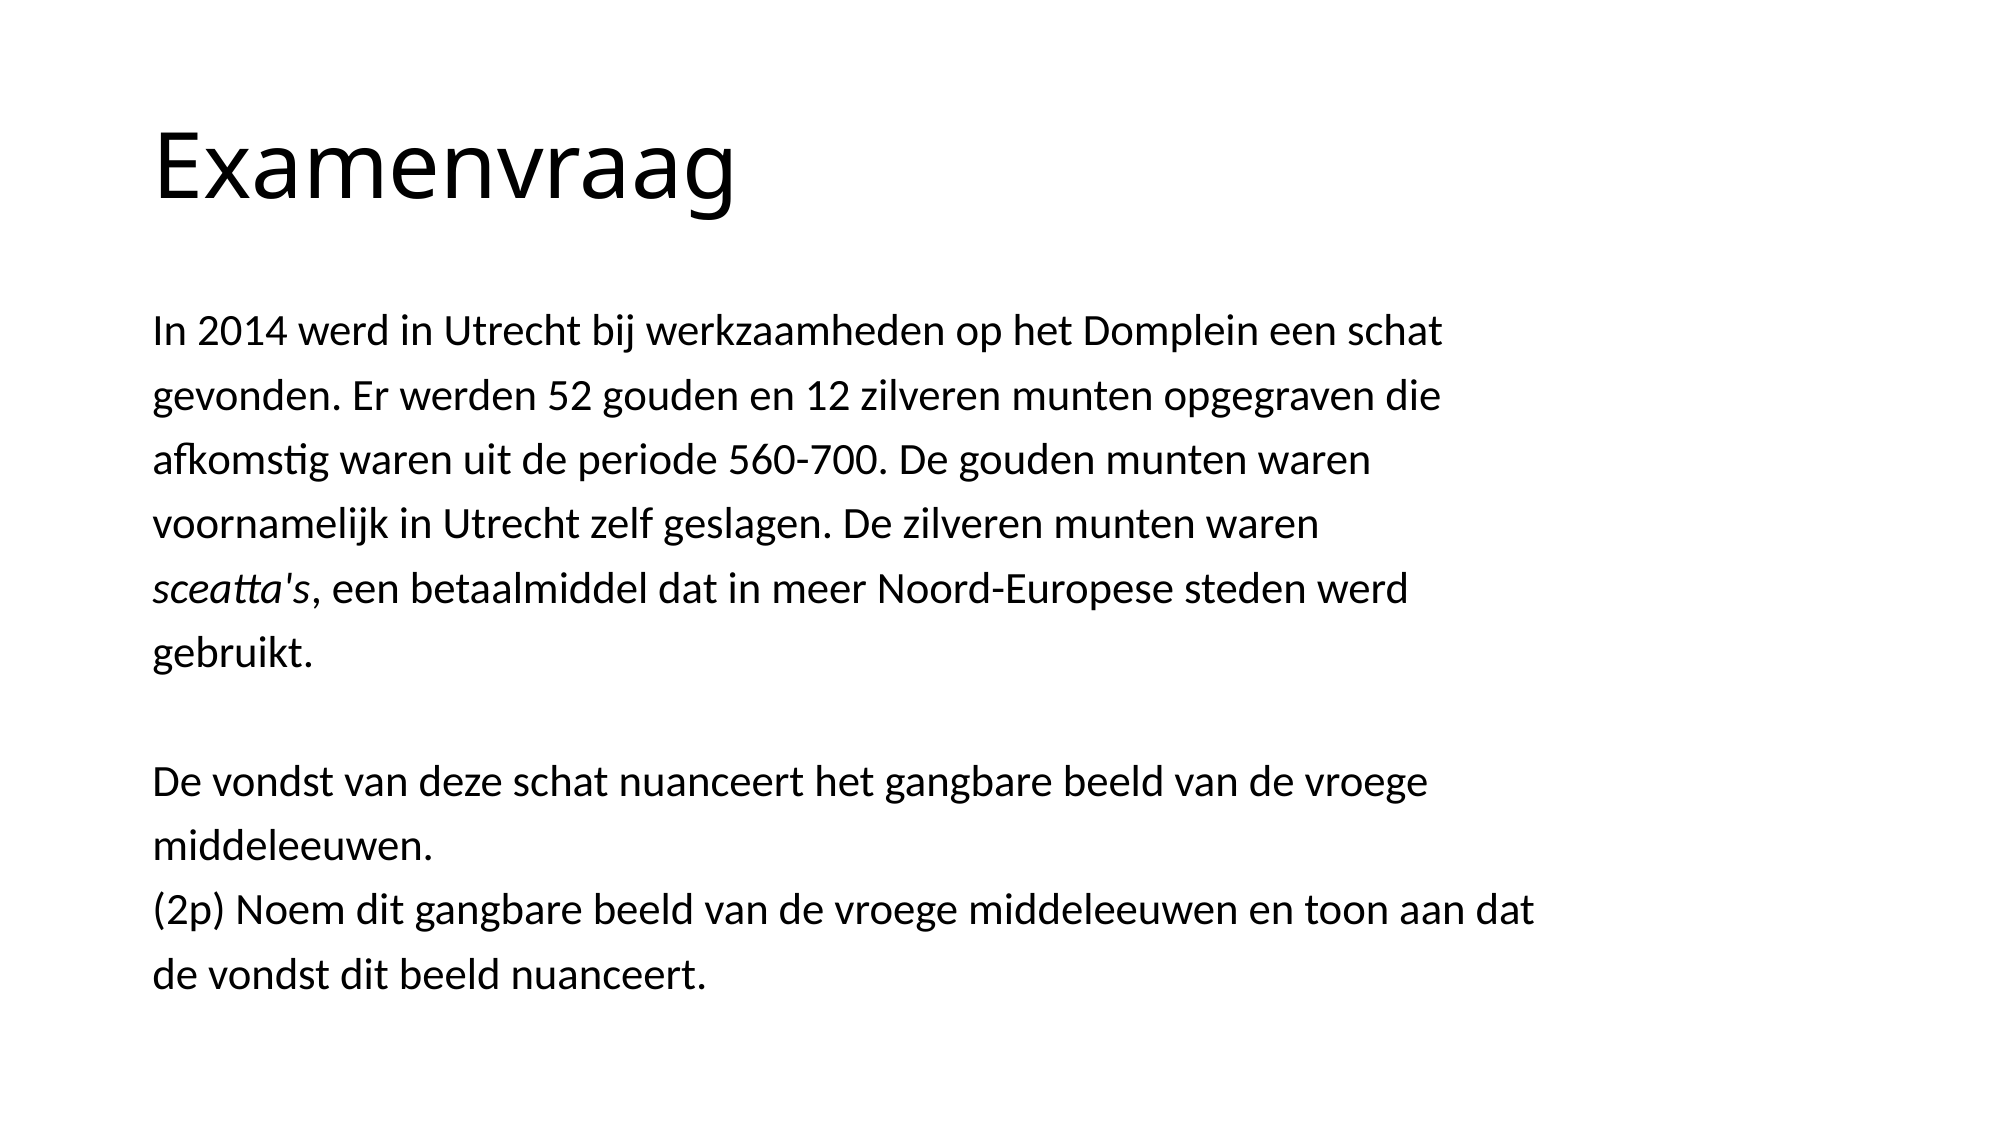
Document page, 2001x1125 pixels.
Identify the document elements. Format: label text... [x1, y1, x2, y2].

list In 2014 werd in Utrecht bij werkzaamheden op het Domplein een schat gevonden. Er werden 52 gouden en 12 zilveren munten opgegraven die afkomstig waren uit de periode 560-700. De gouden munten waren voornamelijk in Utrecht zelf geslagen. De zilveren munten waren sceatta's, een betaalmiddel dat in meer Noord-Europese steden werd gebruikt. De vondst van deze schat nuanceert het gangbare beeld van de vroege middeleeuwen. (2p) Noem dit gangbare beeld van de vroege middeleeuwen en toon aan dat de vondst dit beeld nuanceert. [137, 299, 1863, 1014]
title Examenvraag [137, 59, 1863, 278]
